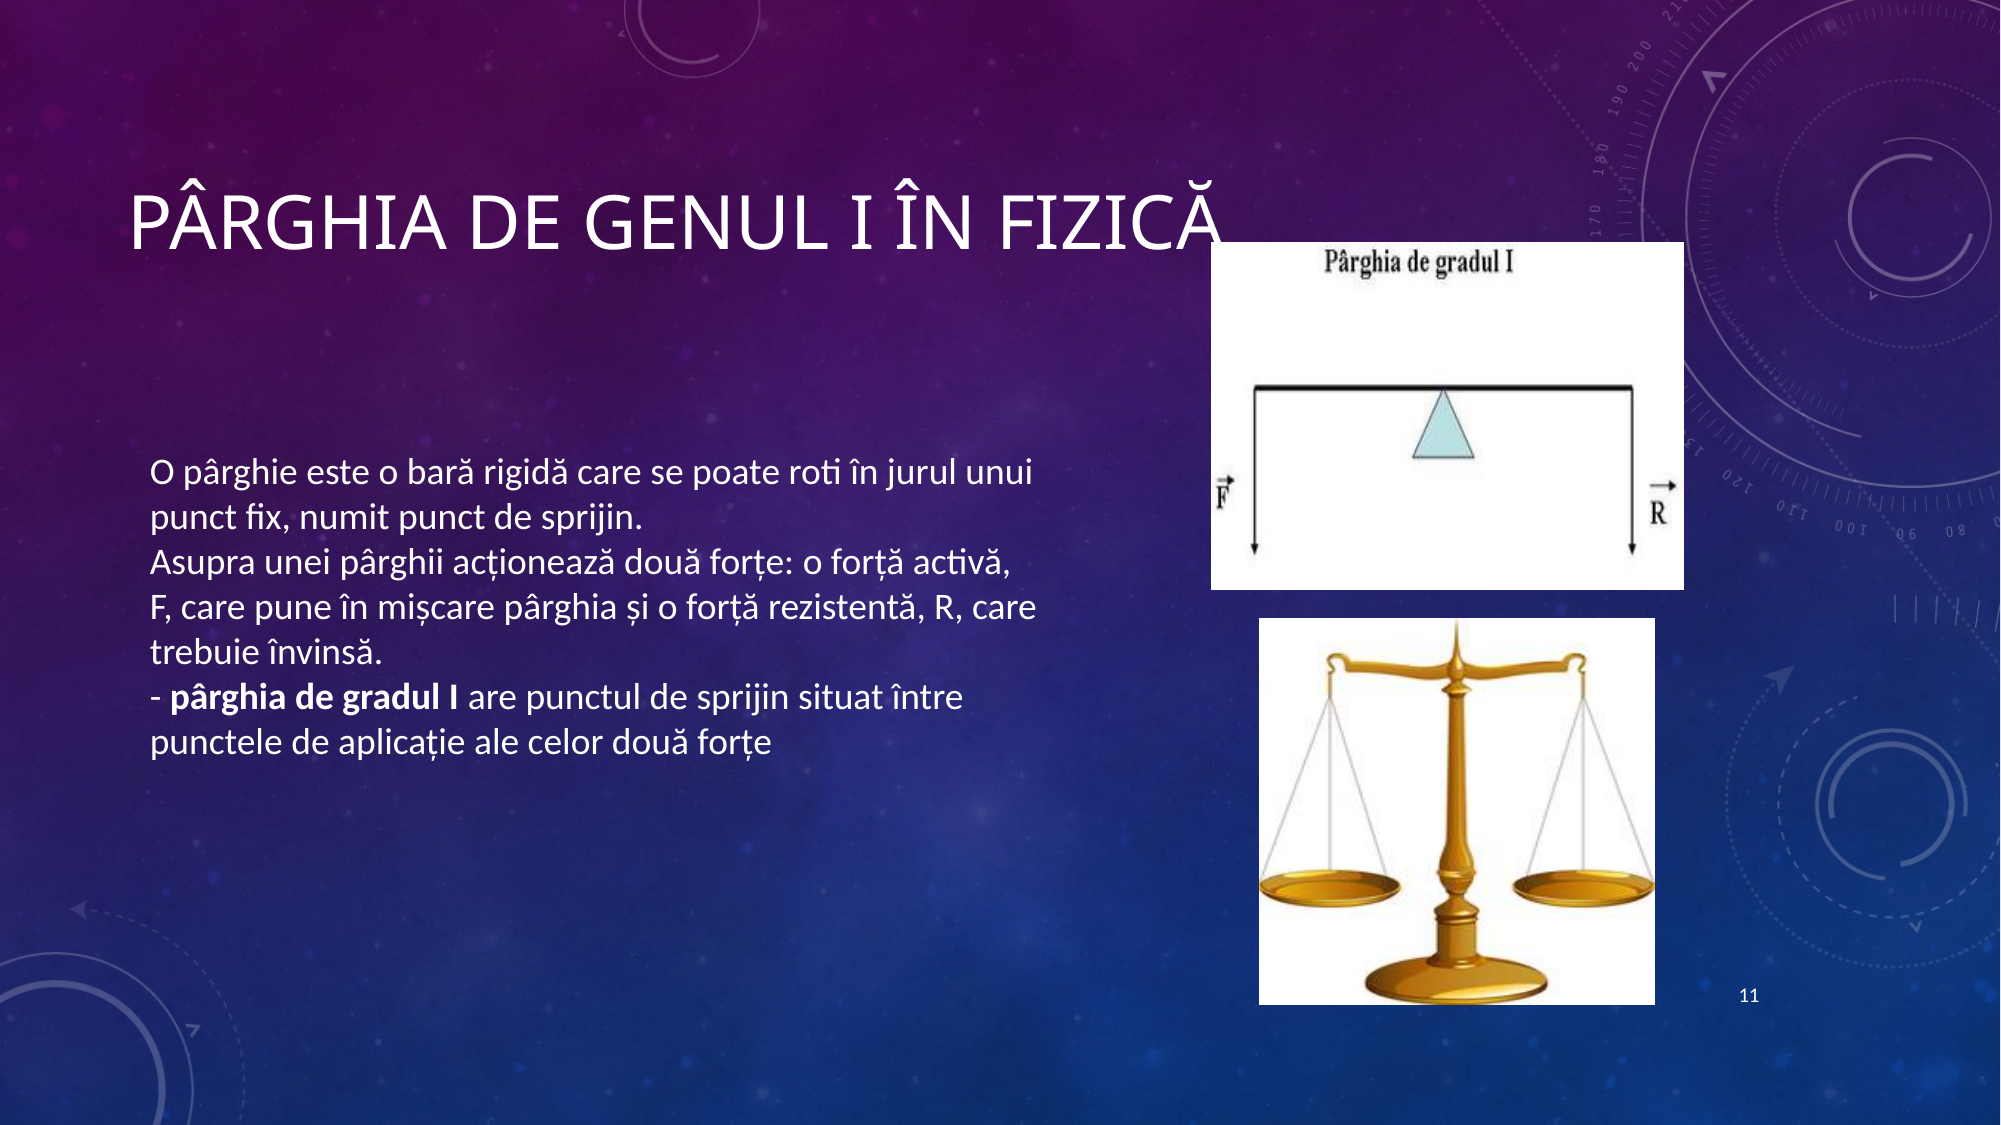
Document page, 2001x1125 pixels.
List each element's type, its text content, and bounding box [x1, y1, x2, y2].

text_box O pârghie este o bară rigidă care se poate roti în jurul unui punct fix, numit punct de sprijin. Asupra unei pârghii acţionează două forţe: o forţă activă, F, care pune în mişcare pârghia şi o forţă rezistentă, R, care trebuie învinsă. - pârghia de gradul I are punctul de sprijin situat între punctele de aplicaţie ale celor două forţe [135, 439, 1055, 769]
slide_number 11 [1684, 963, 1775, 1025]
picture [0, 0, 2001, 1125]
title PÂrghia de genul i În fizicĂ [112, 99, 1775, 339]
